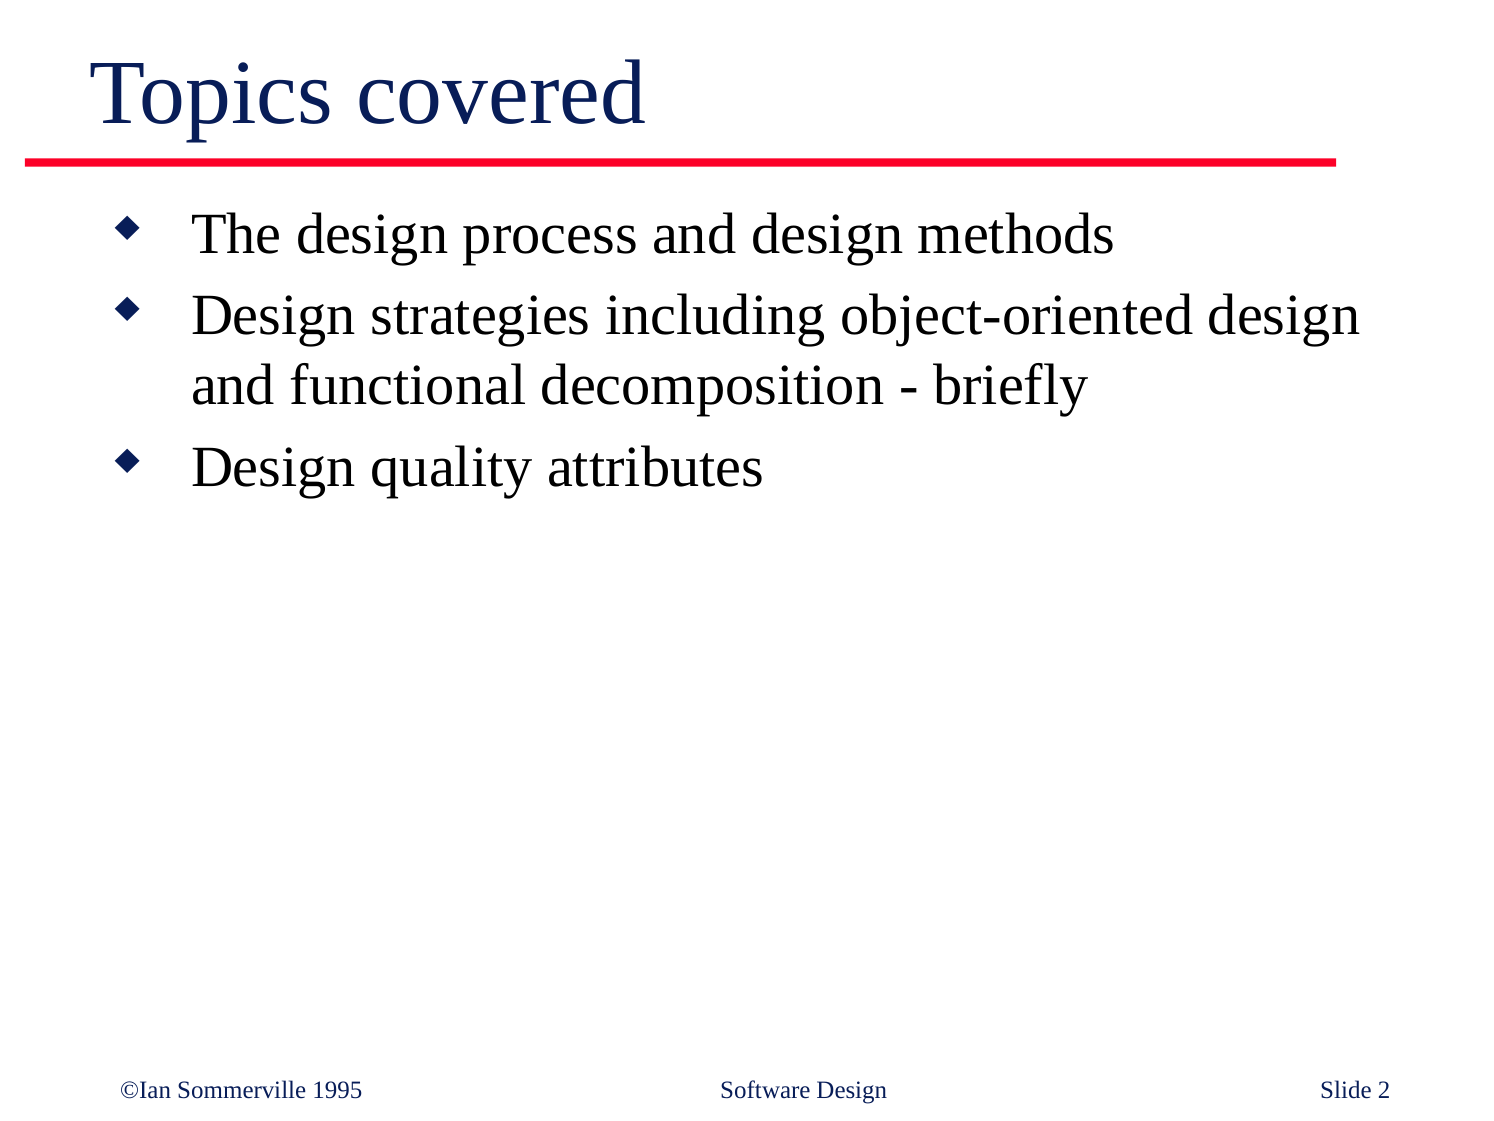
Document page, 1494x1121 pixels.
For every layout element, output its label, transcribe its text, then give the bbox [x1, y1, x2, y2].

title Topics covered [75, 37, 1350, 150]
list The design process and design methods Design strategies including object-oriented design and functional decomposition - briefly Design quality attributes [99, 187, 1437, 1038]
